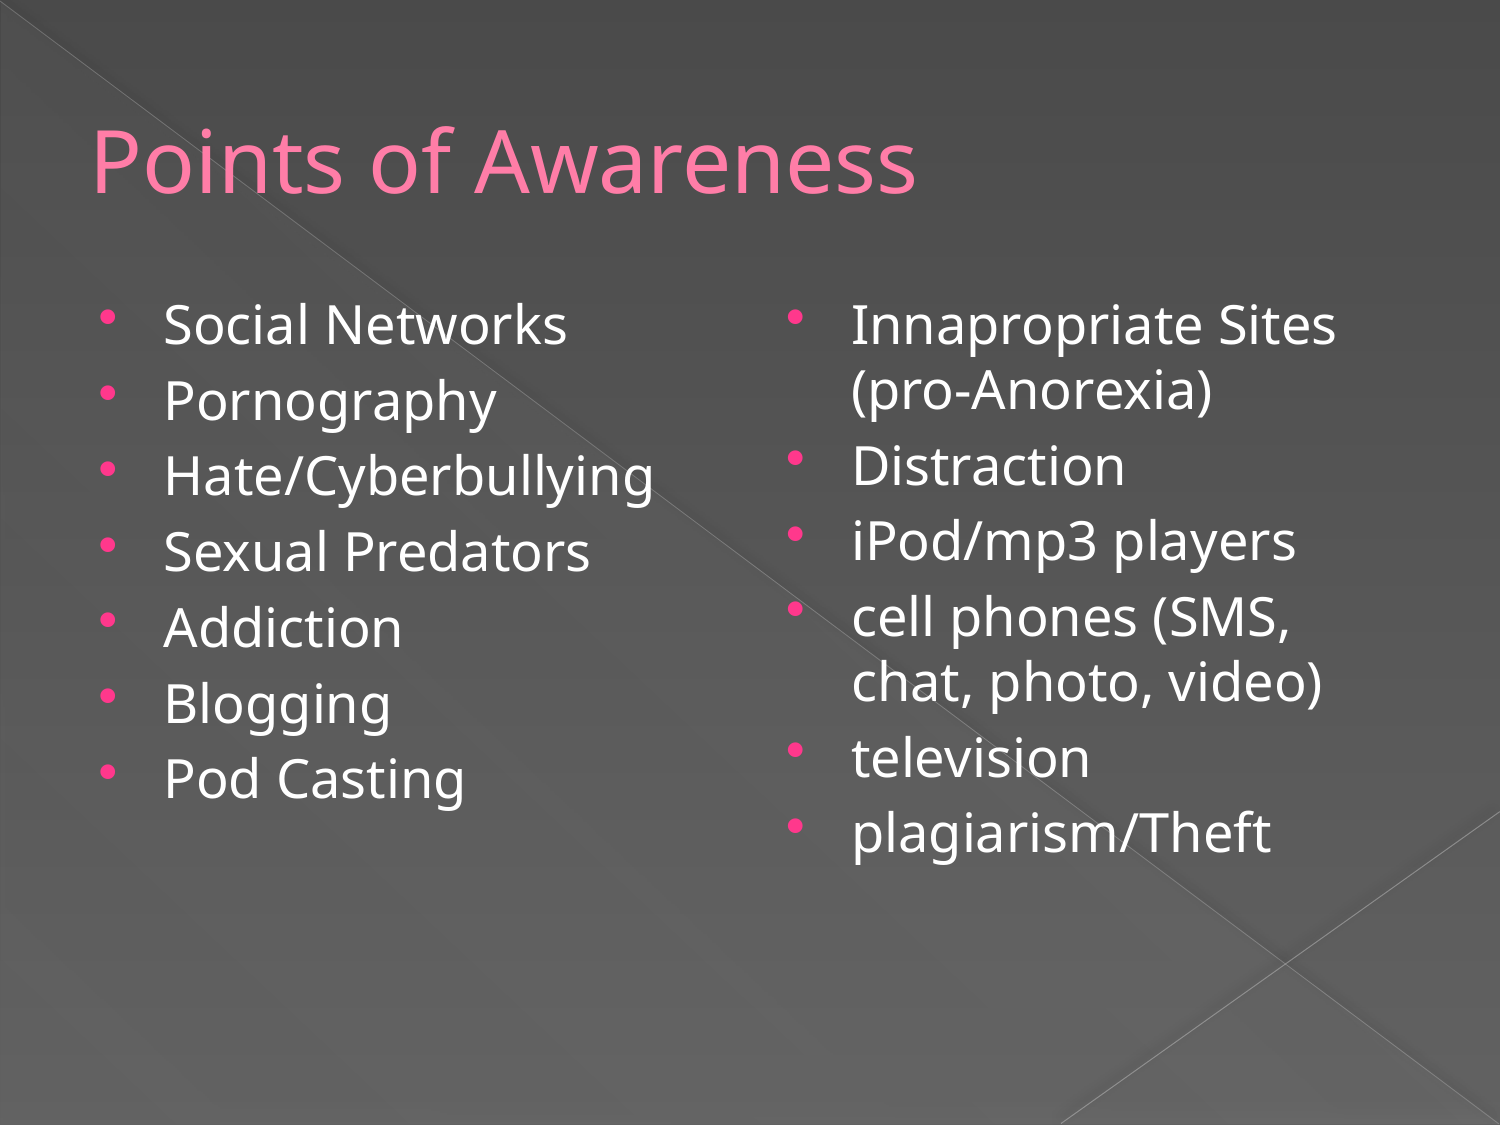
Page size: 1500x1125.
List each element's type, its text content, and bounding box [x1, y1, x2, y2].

list Social Networks Pornography Hate/Cyberbullying Sexual Predators Addiction Blogging Pod Casting [74, 282, 738, 1026]
title Points of Awareness [75, 43, 1425, 274]
list Innapropriate Sites (pro-Anorexia) Distraction iPod/mp3 players cell phones (SMS, chat, photo, video) television plagiarism/Theft [762, 282, 1426, 1026]
